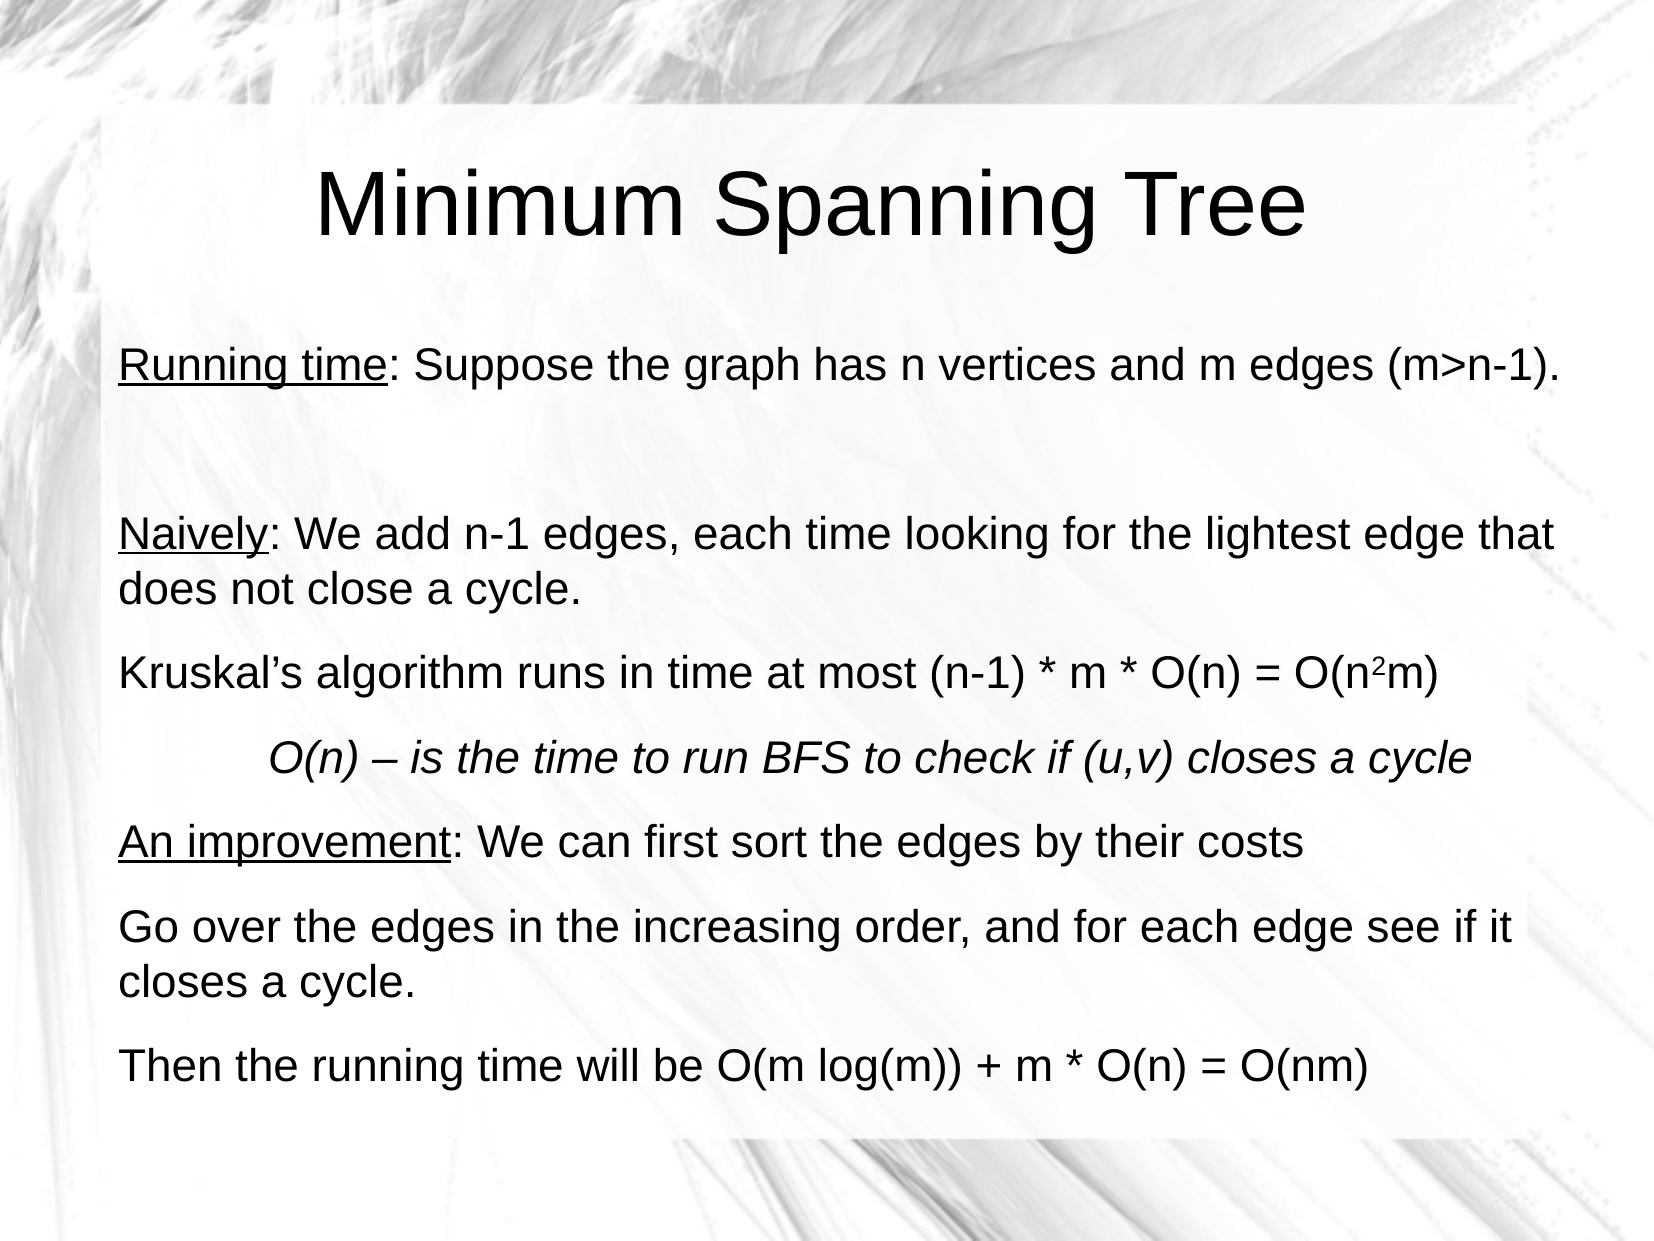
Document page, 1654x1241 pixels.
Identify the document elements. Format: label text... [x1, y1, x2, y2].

list Running time: Suppose the graph has n vertices and m edges (m>n-1). Naively: We add n-1 edges, each time looking for the lightest edge that does not close a cycle. Kruskal’s algorithm runs in time at most (n-1) * m * O(n) = O(n2m) O(n) – is the time to run BFS to check if (u,v) closes a cycle An improvement: We can first sort the edges by their costs Go over the edges in the increasing order, and for each edge see if it closes a cycle. Then the running time will be O(m log(m)) + m * O(n) = O(nm) [118, 331, 1571, 1120]
picture [0, 0, 1654, 1241]
title Minimum Spanning Tree [118, 93, 1506, 299]
